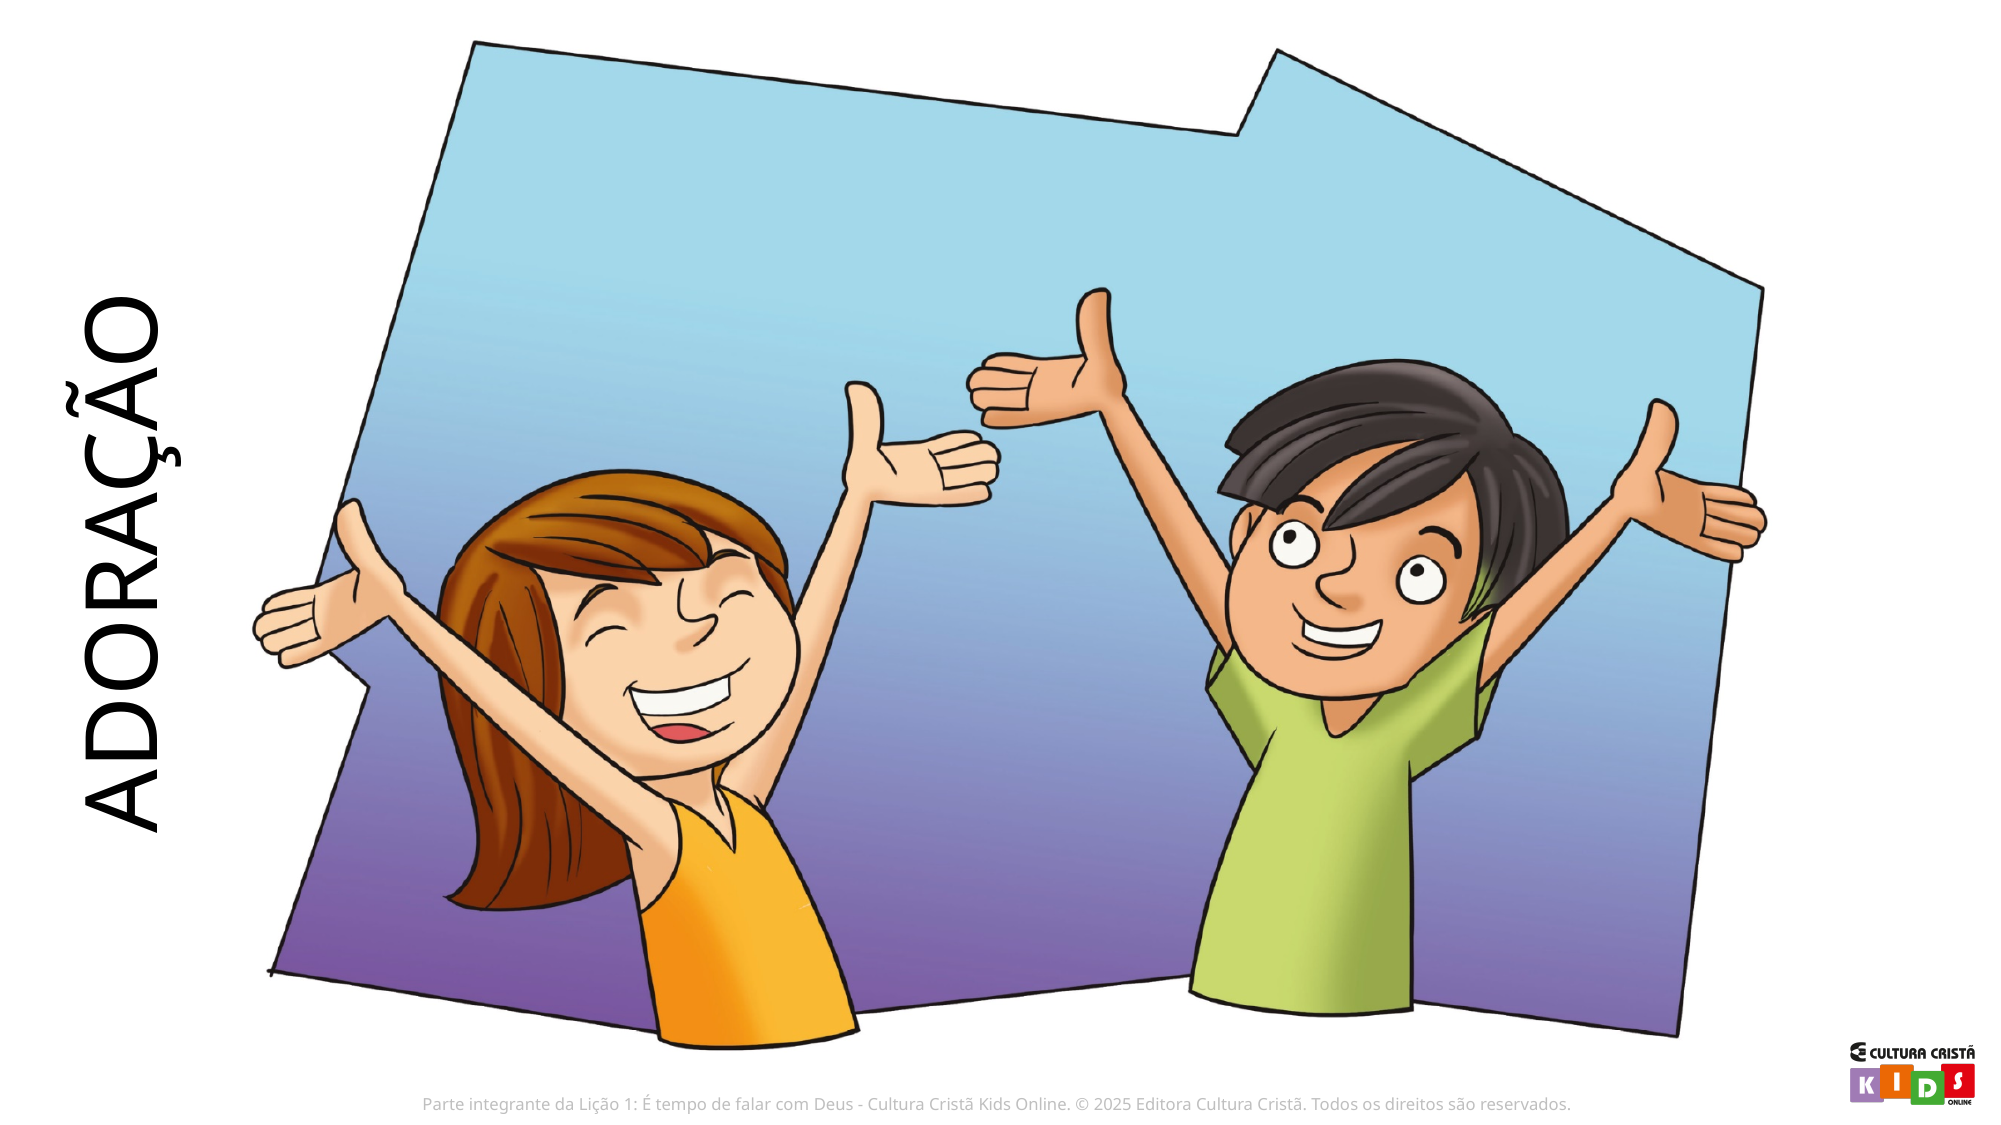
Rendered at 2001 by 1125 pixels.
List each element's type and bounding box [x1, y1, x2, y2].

text_box [0, 0, 2000, 1125]
